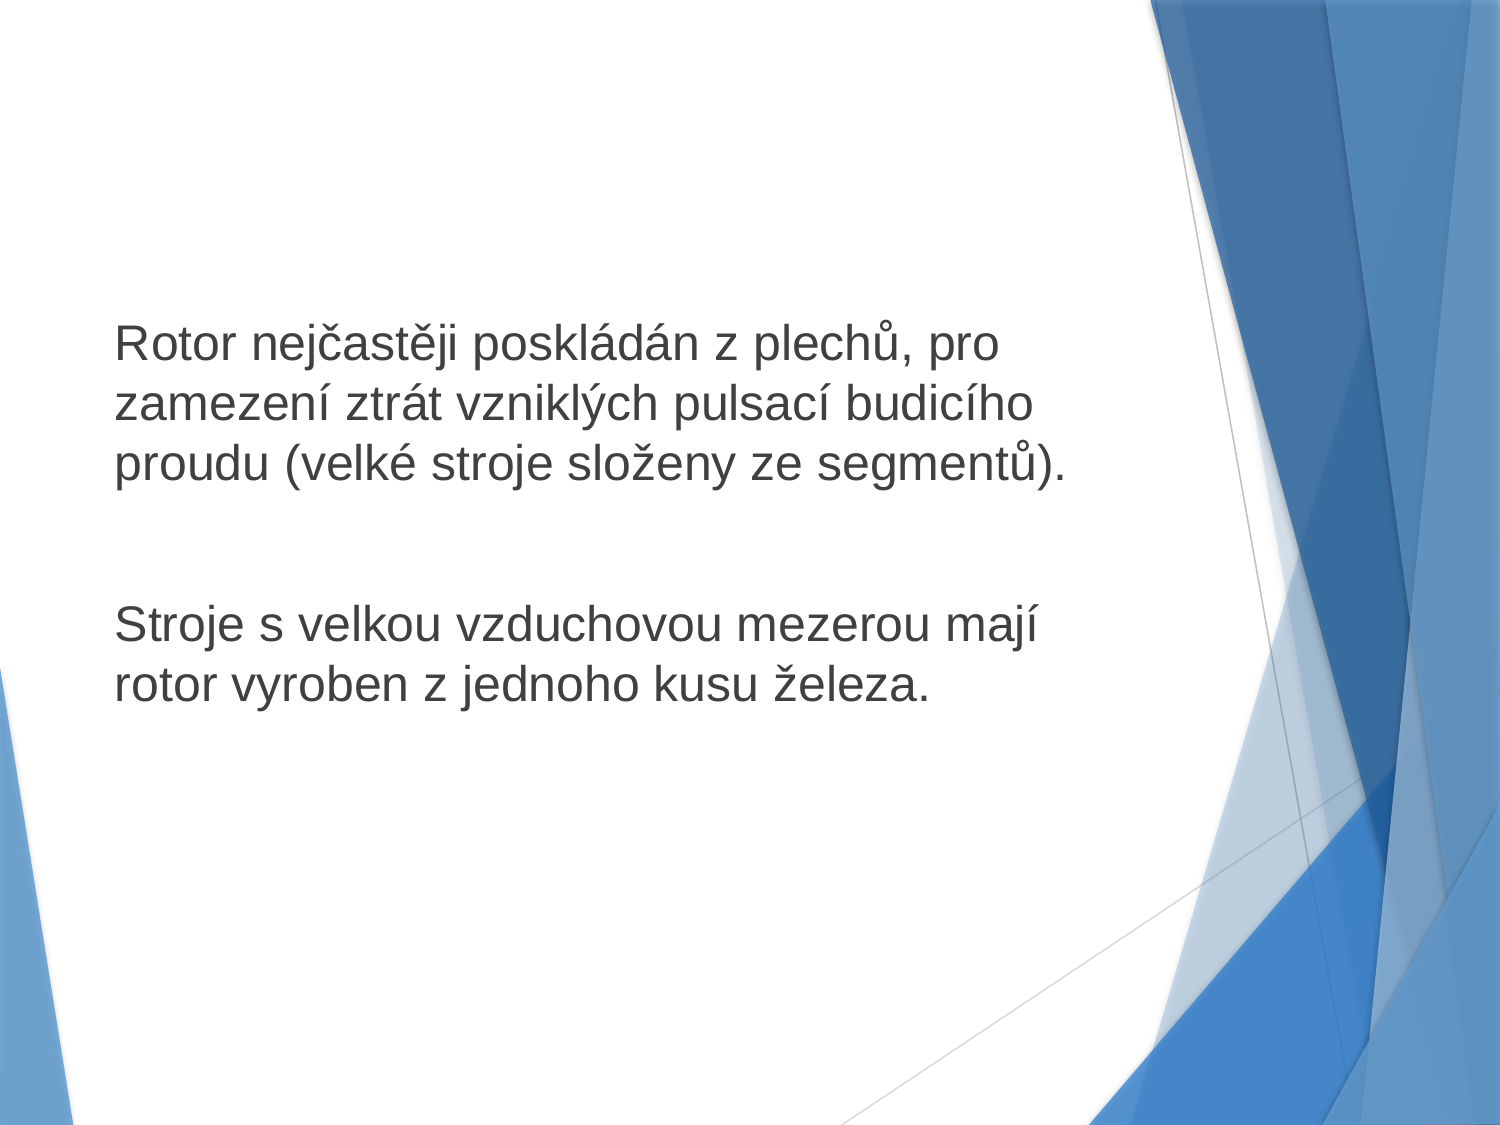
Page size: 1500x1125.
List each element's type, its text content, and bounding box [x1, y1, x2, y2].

list Rotor nejčastěji poskládán z plechů, pro zamezení ztrát vzniklých pulsací budicího proudu (velké stroje složeny ze segmentů). Stroje s velkou vzduchovou mezerou mají rotor vyroben z jednoho kusu železa. [99, 302, 1142, 929]
